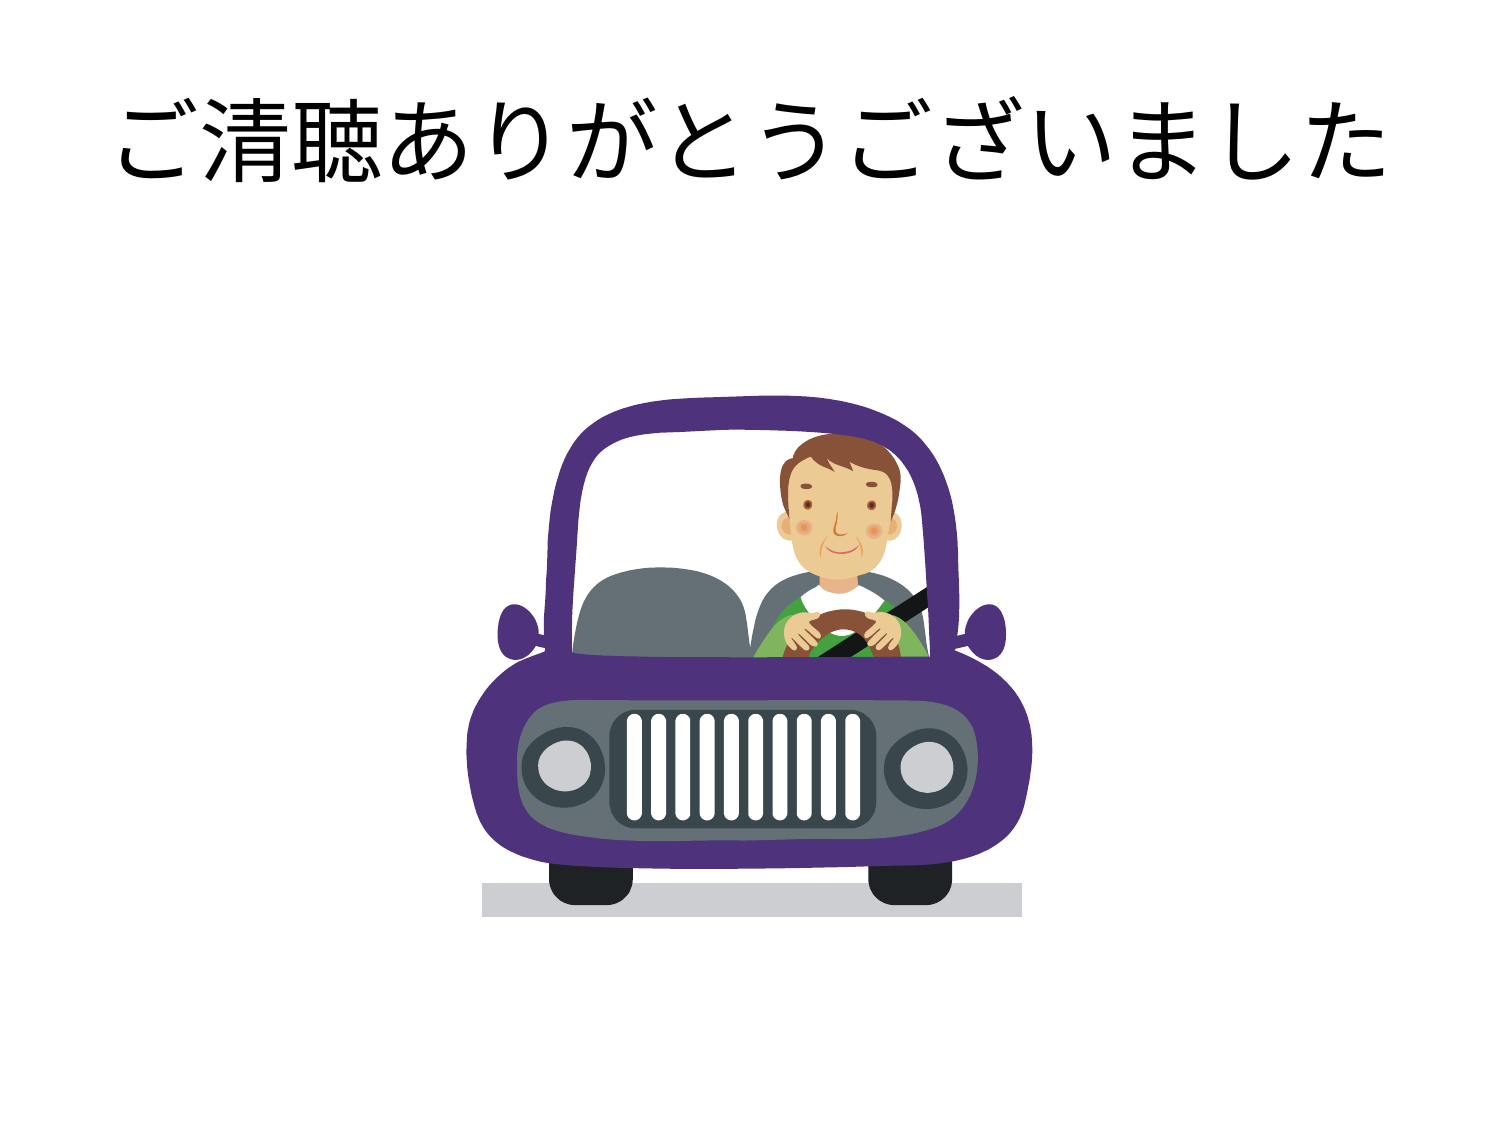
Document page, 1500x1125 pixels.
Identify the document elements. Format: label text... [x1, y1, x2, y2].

picture [466, 395, 1033, 917]
title ご清聴ありがとうございました [75, 45, 1425, 233]
